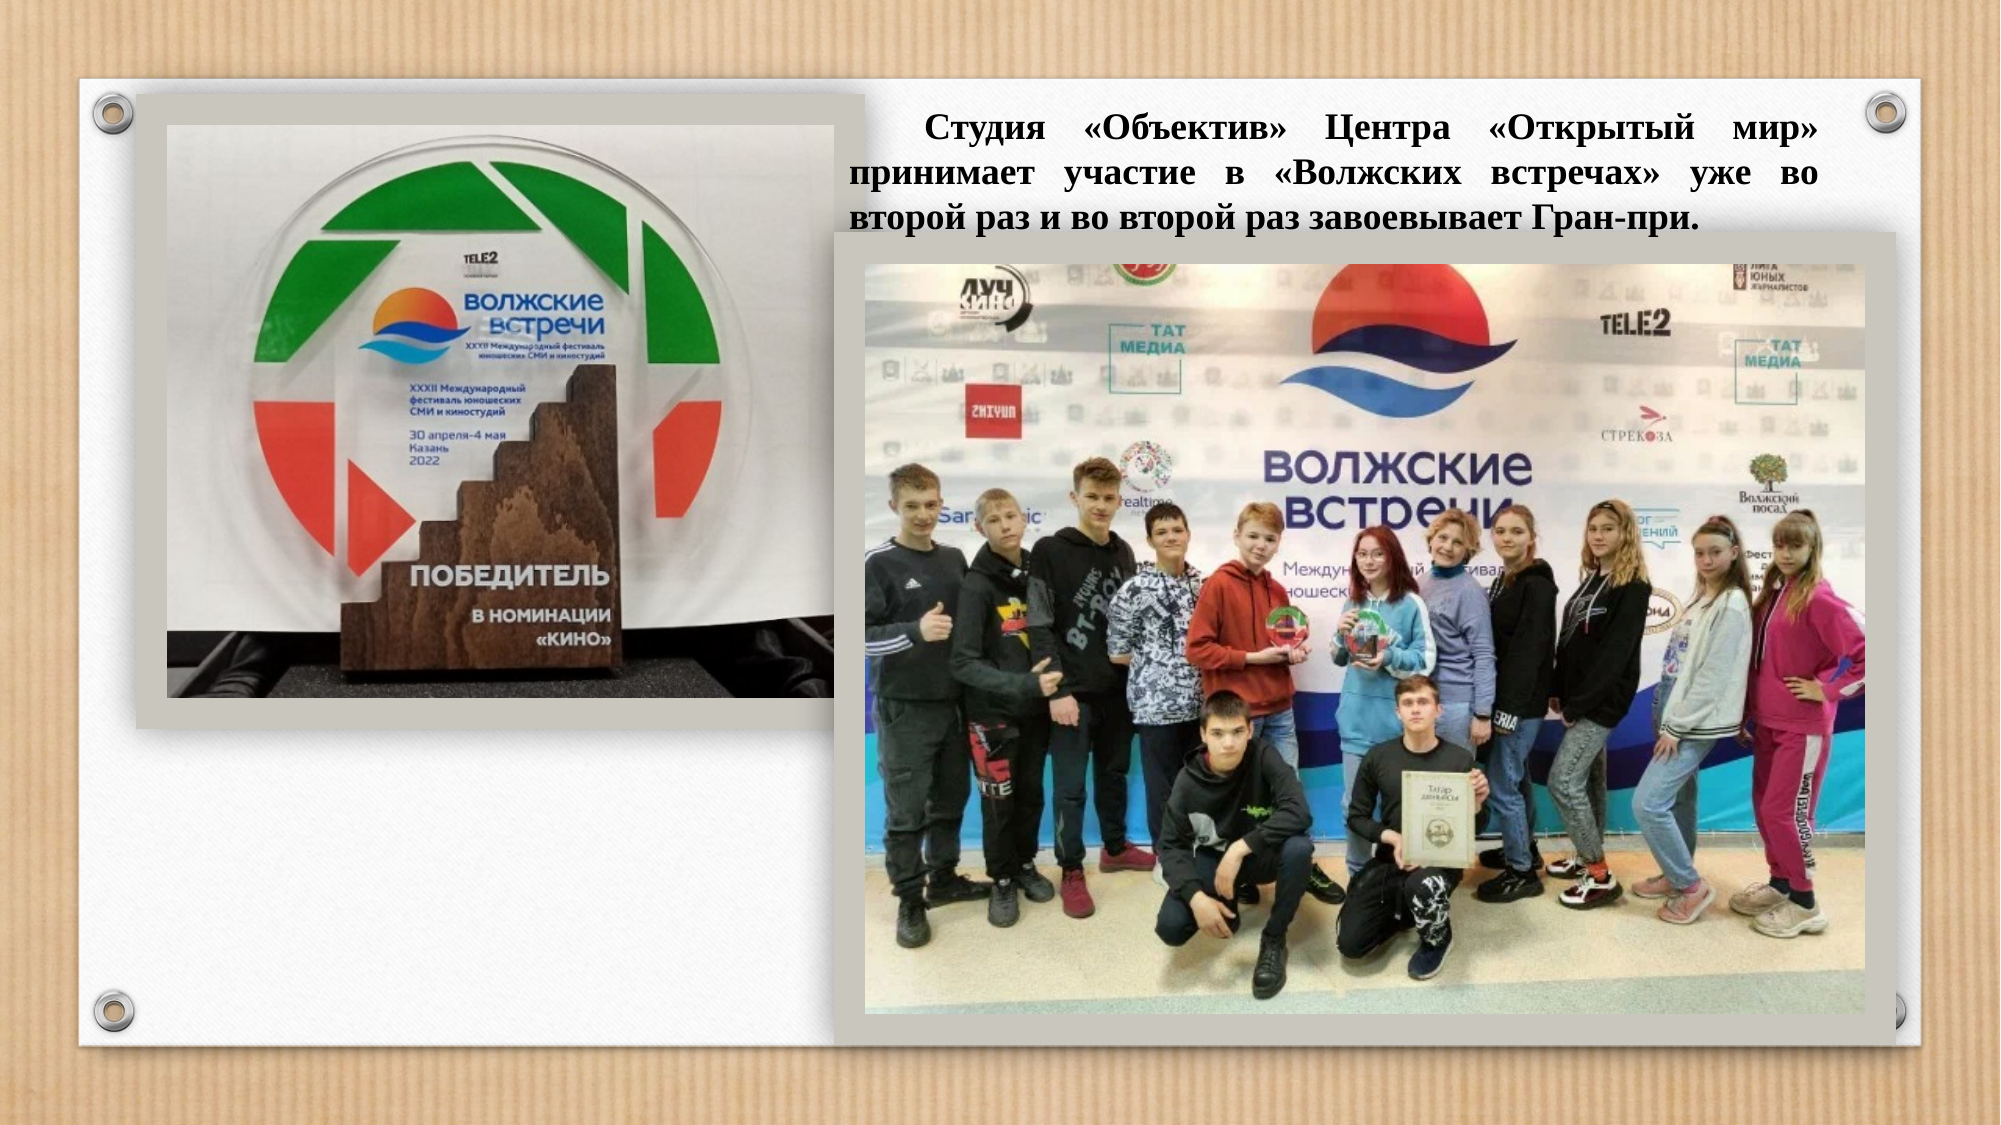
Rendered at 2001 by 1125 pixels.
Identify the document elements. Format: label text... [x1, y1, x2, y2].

picture [0, 0, 2001, 1125]
text_box Студия «Объектив» Центра «Открытый мир» принимает участие в «Волжских встречах» уже во второй раз и во второй раз завоевывает Гран-при. [834, 94, 1835, 244]
